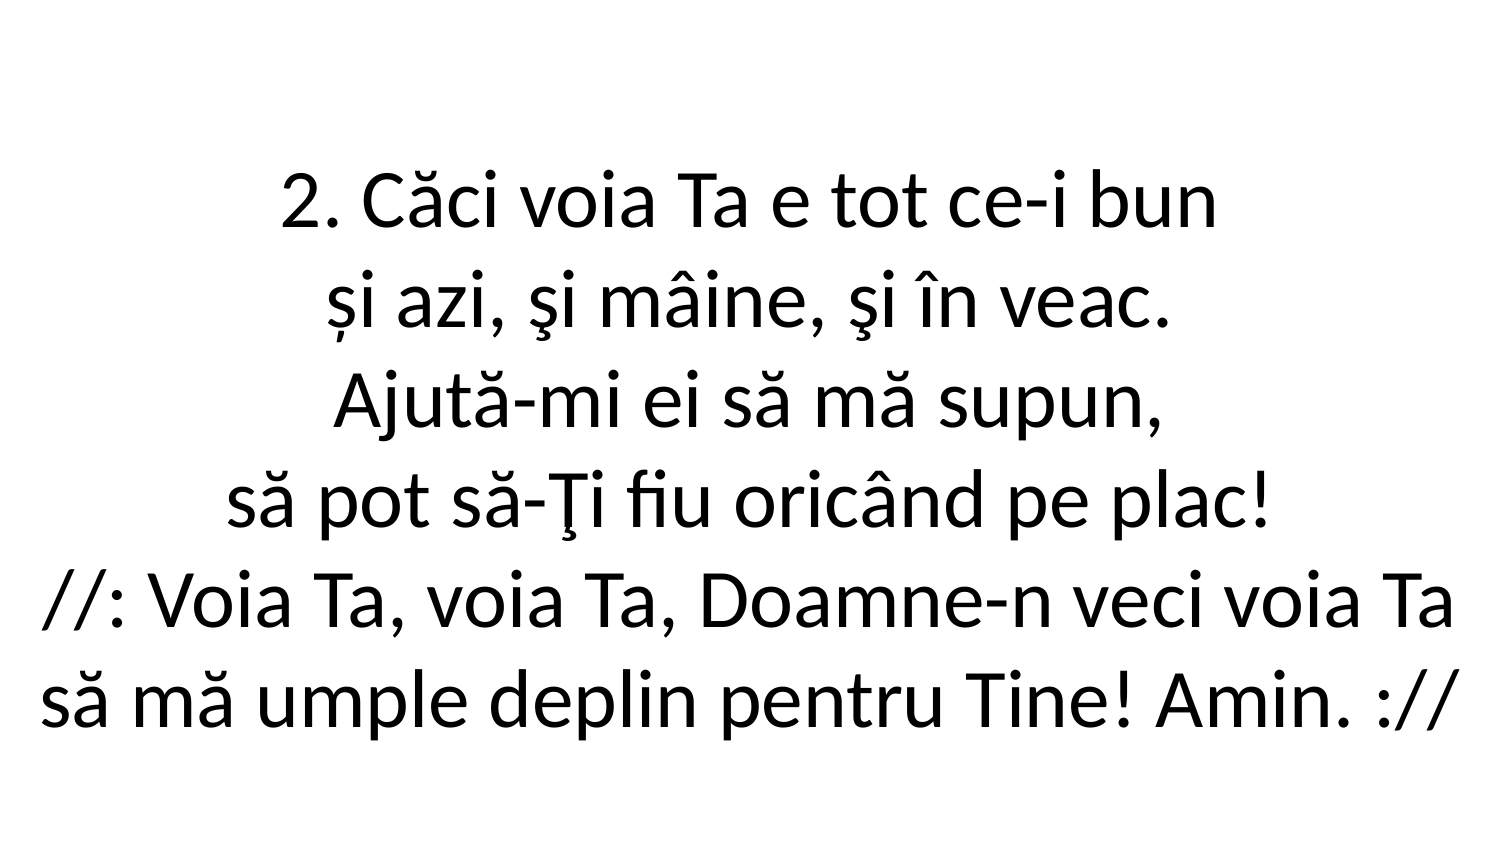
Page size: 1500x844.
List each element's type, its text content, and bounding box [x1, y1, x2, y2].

text_box 2. Căci voia Ta e tot ce-i bun și azi, şi mâine, şi în veac. Ajută-mi ei să mă supun, să pot să-Ţi fiu oricând pe plac! //: Voia Ta, voia Ta, Doamne-n veci voia Ta să mă umple deplin pentru Tine! Amin. :// [24, 92, 1476, 752]
